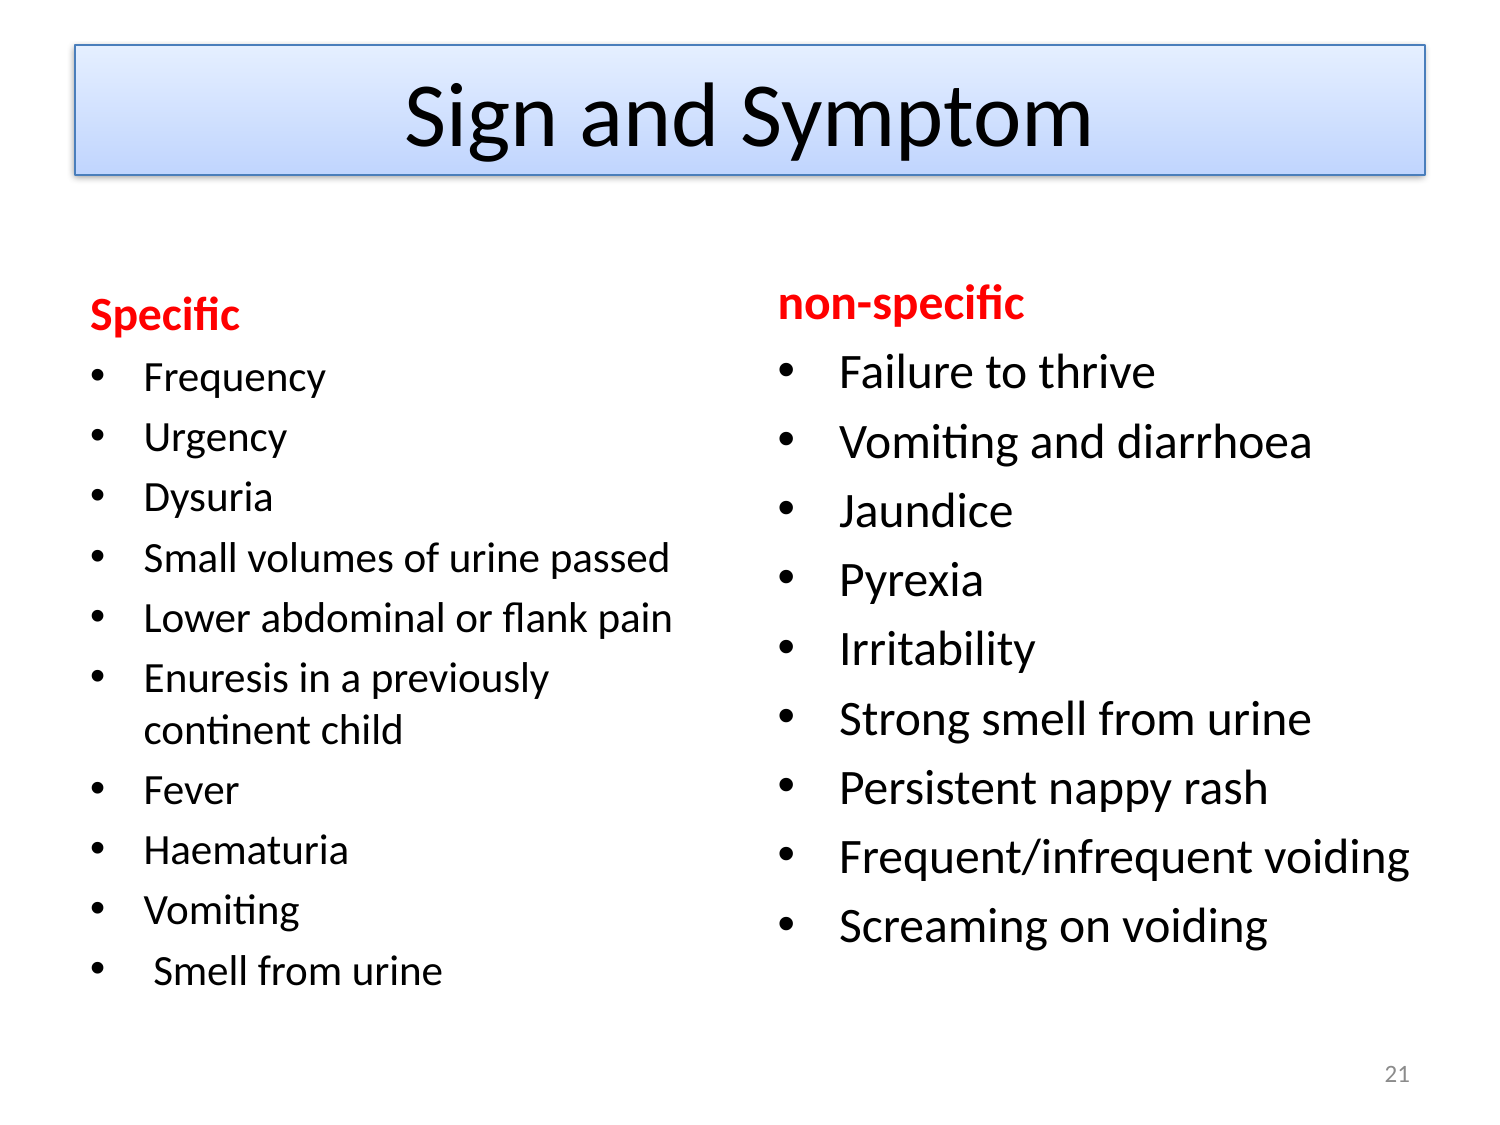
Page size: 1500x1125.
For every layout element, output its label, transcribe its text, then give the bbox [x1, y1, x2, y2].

list Specific Frequency Urgency Dysuria Small volumes of urine passed Lower abdominal or flank pain Enuresis in a previously continent child Fever Haematuria Vomiting Smell from urine [75, 275, 738, 1018]
slide_number 21 [1074, 1042, 1425, 1103]
title Sign and Symptom [74, 44, 1426, 176]
list non-specific Failure to thrive Vomiting and diarrhoea Jaundice Pyrexia Irritability Strong smell from urine Persistent nappy rash Frequent/infrequent voiding Screaming on voiding [762, 262, 1425, 1005]
